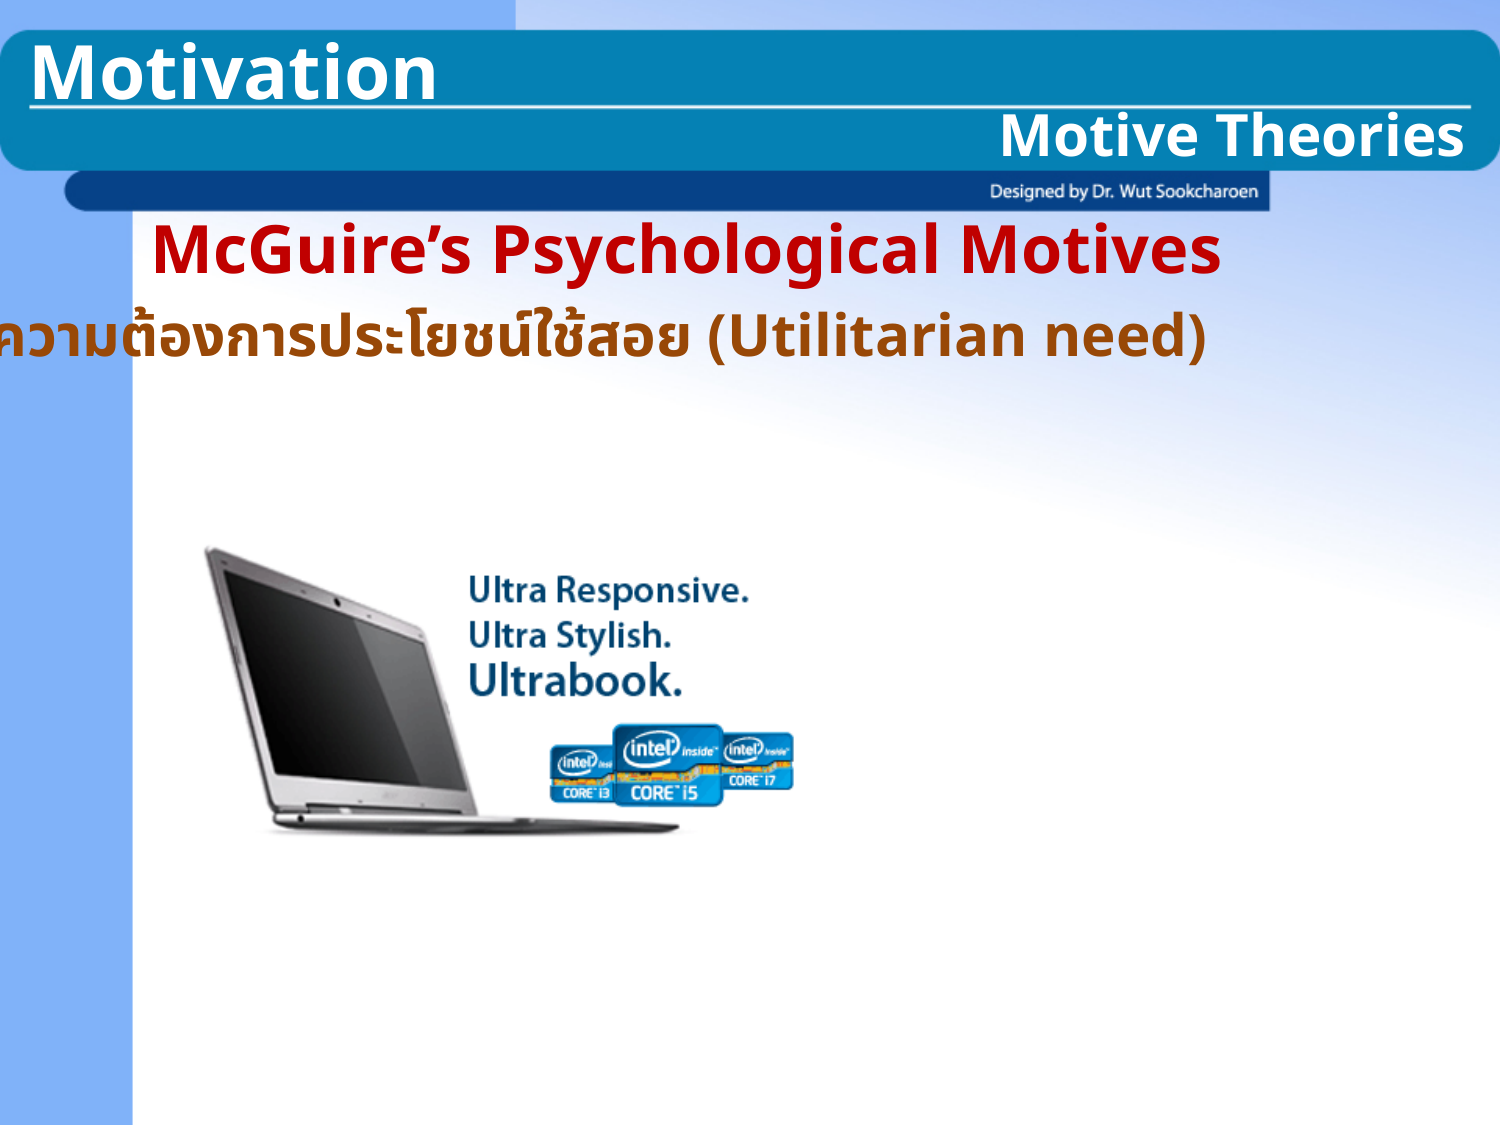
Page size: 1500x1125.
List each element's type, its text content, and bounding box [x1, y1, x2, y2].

text_box Motive Theories [37, 108, 1481, 172]
text_box Motivation [13, 32, 1475, 107]
picture [0, 146, 1500, 1125]
picture [0, 0, 1500, 54]
text_box McGuire’s Psychological Motives [135, 227, 1353, 295]
text_box 8. ความต้องการประโยชน์ใช้สอย (Utilitarian need) [0, 290, 1238, 376]
